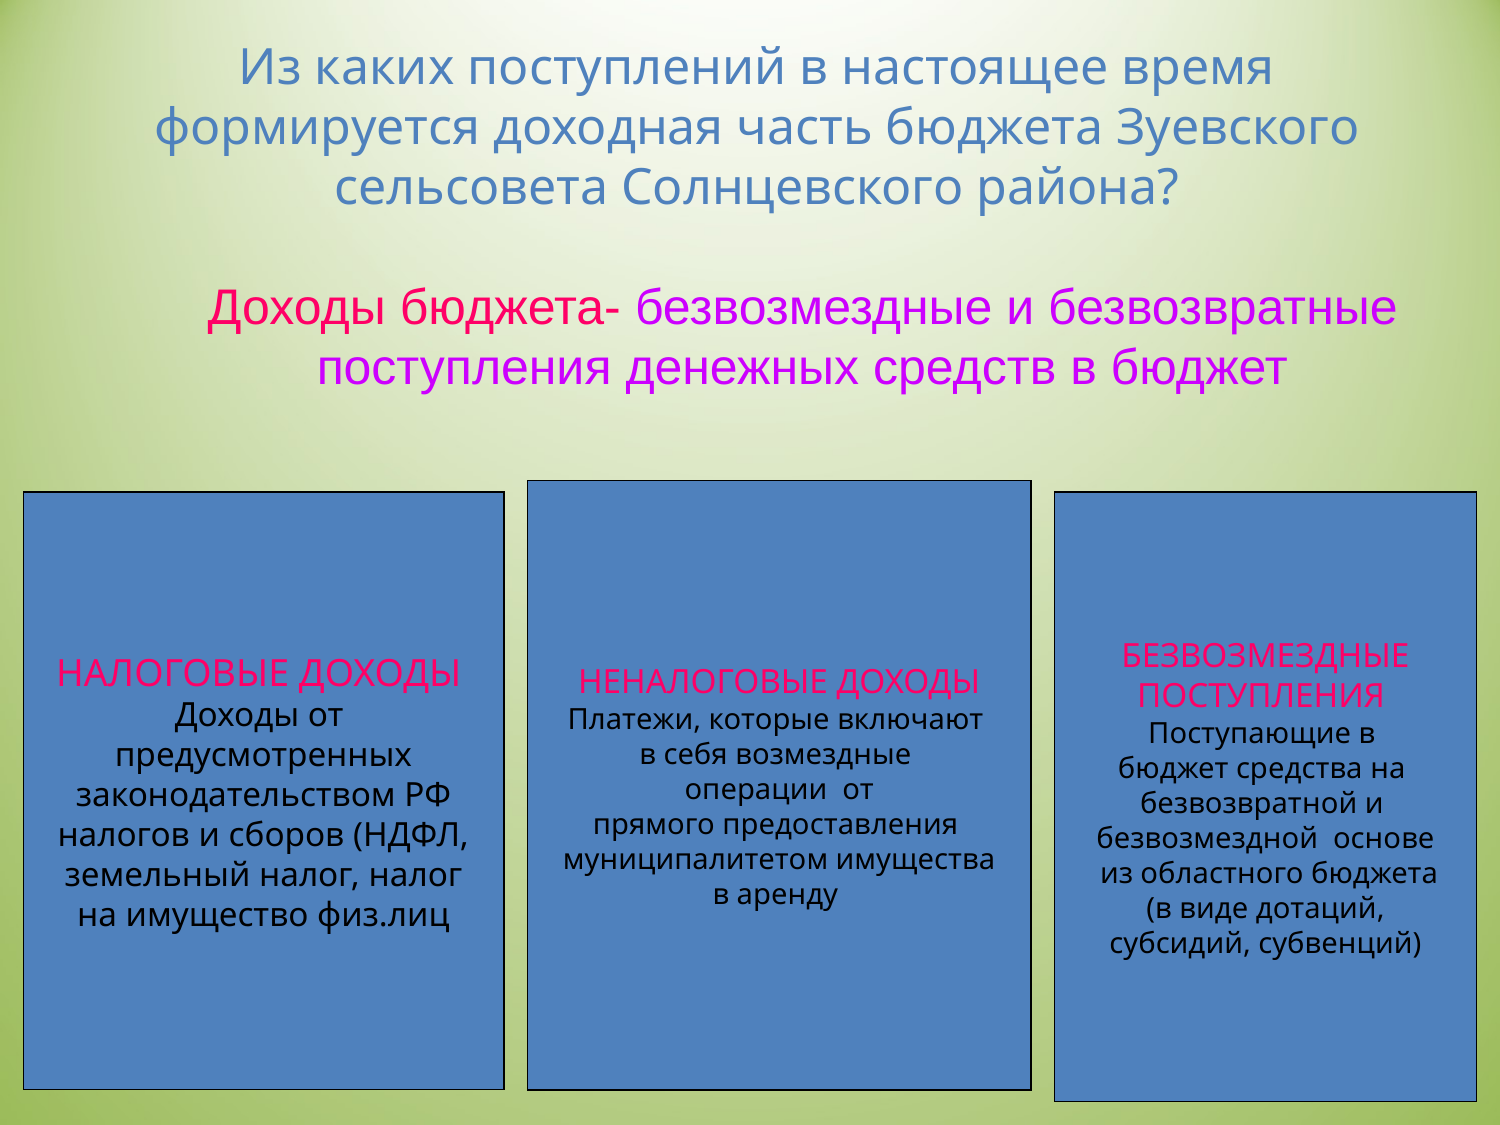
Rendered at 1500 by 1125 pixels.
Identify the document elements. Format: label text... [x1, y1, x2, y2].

text_box НЕНАЛОГОВЫЕ ДОХОДЫ Платежи, которые включают в себя возмездные операции от прямого предоставления муниципалитетом имущества в аренду [527, 480, 1032, 1090]
picture [0, 0, 1500, 1125]
title Из каких поступлений в настоящее время формируется доходная часть бюджета Зуевского сельсовета Солнцевского района? [82, 70, 1432, 258]
text_box НАЛОГОВЫЕ ДОХОДЫ Доходы от предусмотренных законодательством РФ налогов и сборов (НДФЛ, земельный налог, налог на имущество физ.лиц [23, 492, 504, 1090]
text_box БЕЗВОЗМЕЗДНЫЕ ПОСТУПЛЕНИЯ Поступающие в бюджет средства на безвозвратной и безвозмездной основе из областного бюджета (в виде дотаций, субсидий, субвенций) [1054, 492, 1477, 1102]
text_box Доходы бюджета- безвозмездные и безвозвратные поступления денежных средств в бюджет [187, 267, 1418, 487]
